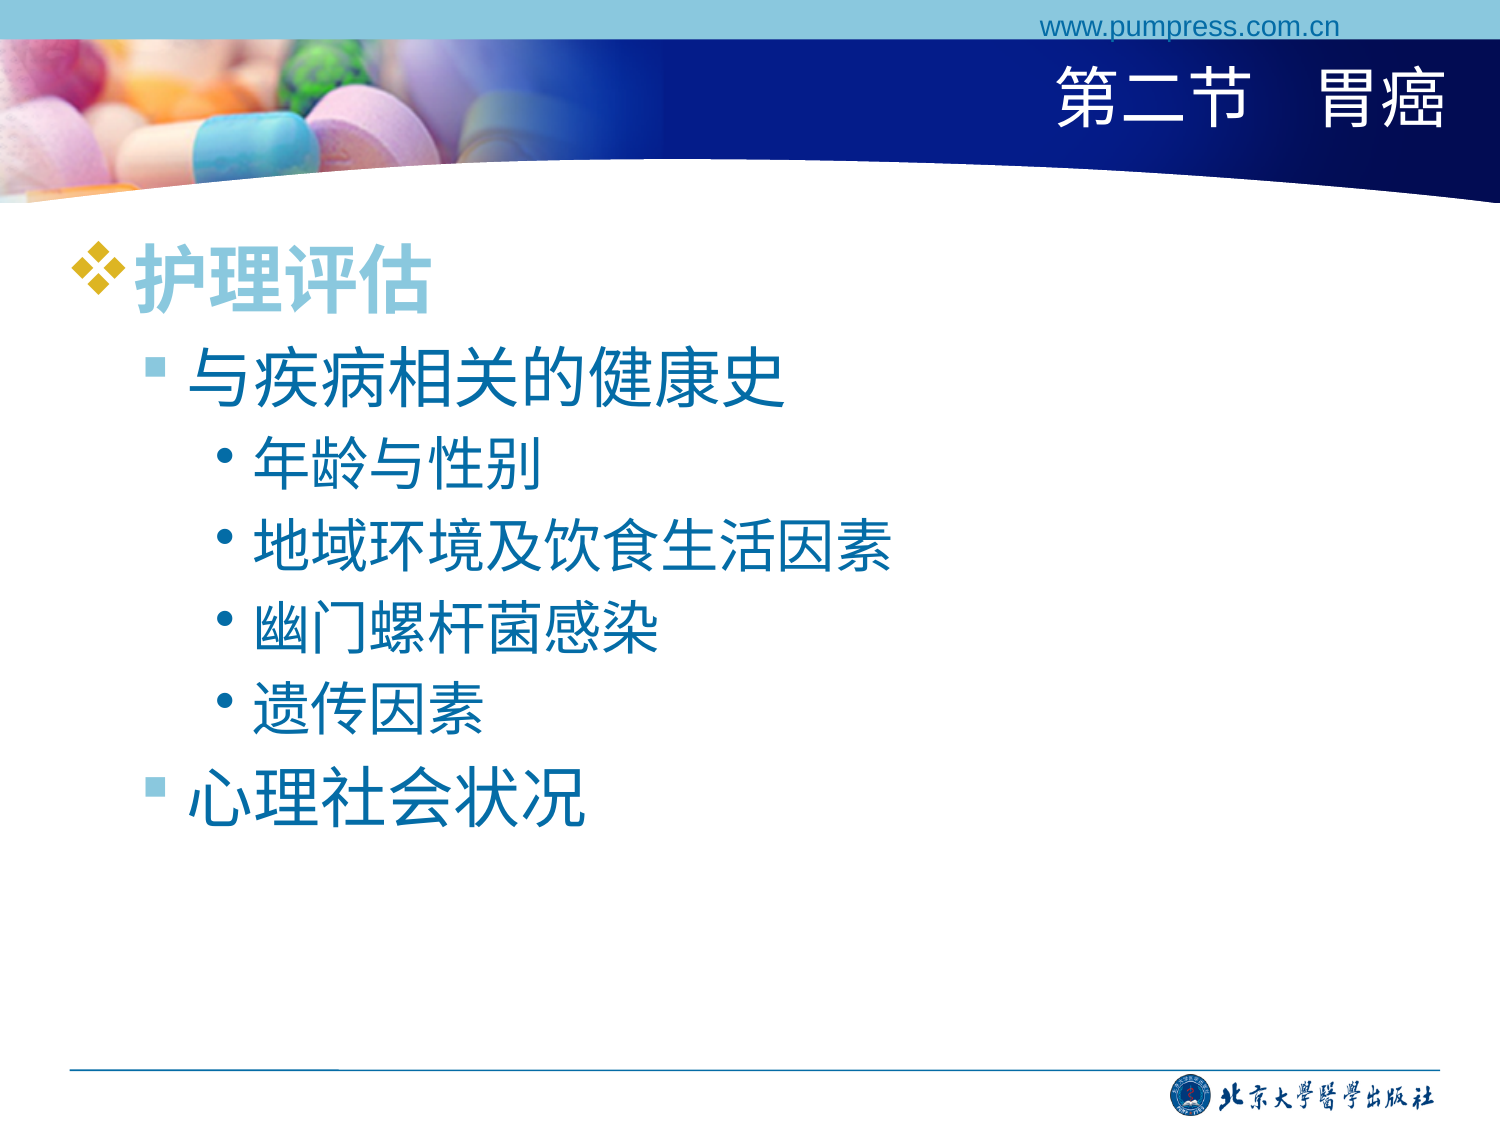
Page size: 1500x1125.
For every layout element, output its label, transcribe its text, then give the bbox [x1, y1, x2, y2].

slide_number www.pumpress.com.cn [1025, 0, 1463, 38]
title 第二节 胃癌 [137, 49, 1463, 143]
picture [0, 40, 1500, 203]
list 护理评估 与疾病相关的健康史 年龄与性别 地域环境及饮食生活因素 幽门螺杆菌感染 遗传因素 心理社会状况 [49, 224, 1463, 1026]
picture [1170, 1074, 1436, 1118]
